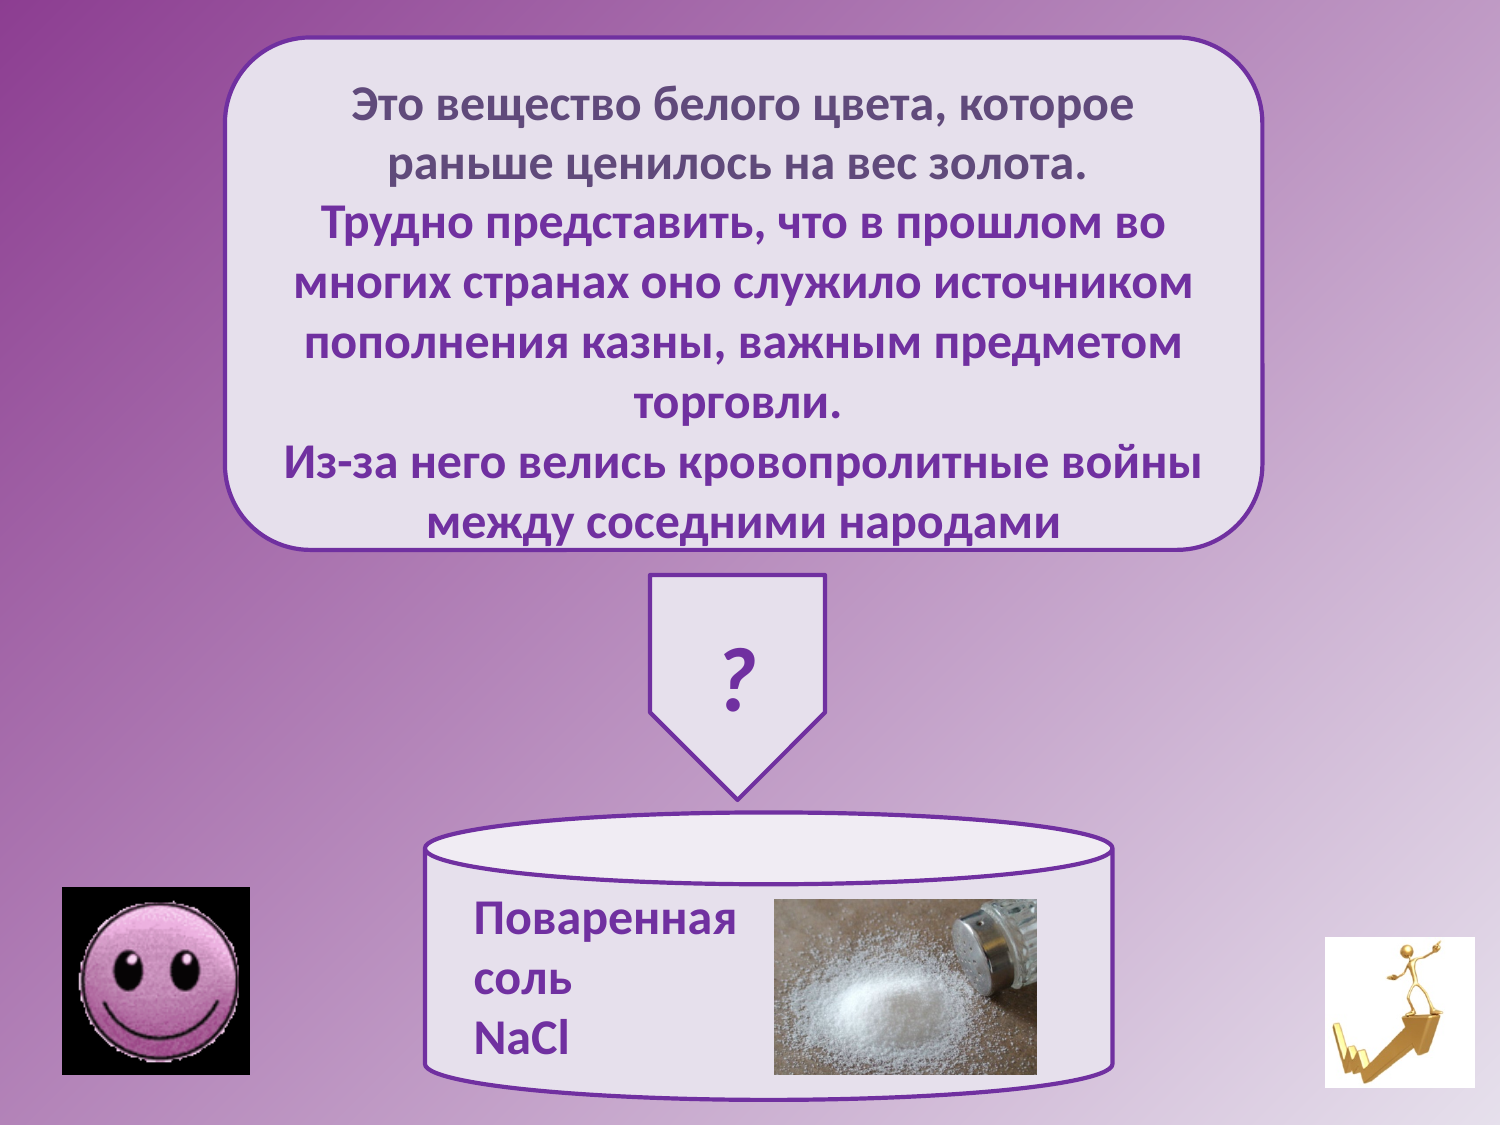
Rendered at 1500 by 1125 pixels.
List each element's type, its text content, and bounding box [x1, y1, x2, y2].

picture [1324, 937, 1476, 1088]
text_box Это вещество белого цвета, которое раньше ценилось на вес золота. [312, 62, 1163, 198]
text_box Трудно представить, что в прошлом во многих странах оно служило источником пополнения казны, важным предметом торговли. Из-за него велись кровопролитные войны между соседними народами [222, 35, 1265, 553]
picture [62, 887, 251, 1076]
picture [774, 899, 1038, 1075]
text_box [647, 572, 828, 803]
text_box ? [700, 612, 773, 738]
text_box Поваренная соль NaCl [422, 810, 1115, 1102]
